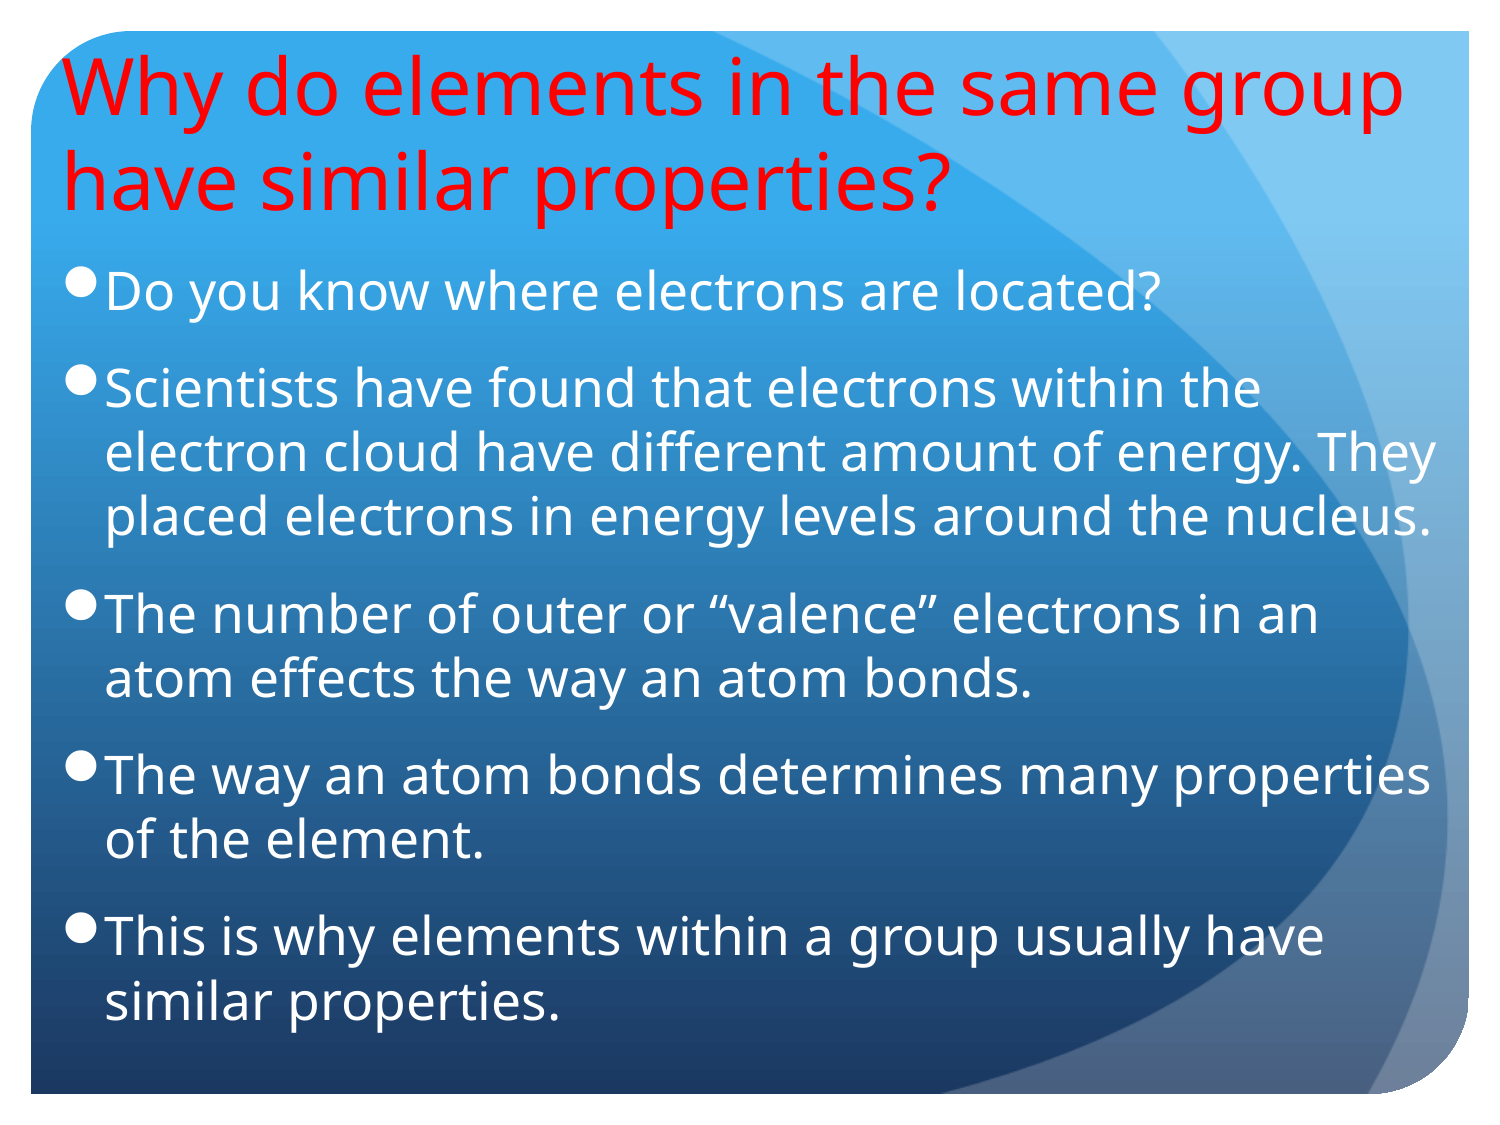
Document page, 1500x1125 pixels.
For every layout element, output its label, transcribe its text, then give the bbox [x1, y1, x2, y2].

title Why do elements in the same group have similar properties? [46, 62, 1464, 234]
list Do you know where electrons are located? Scientists have found that electrons within the electron cloud have different amount of energy. They placed electrons in energy levels around the nucleus. The number of outer or “valence” electrons in an atom effects the way an atom bonds. The way an atom bonds determines many properties of the element. This is why elements within a group usually have similar properties. [46, 249, 1464, 1061]
picture [24, 30, 1473, 1094]
